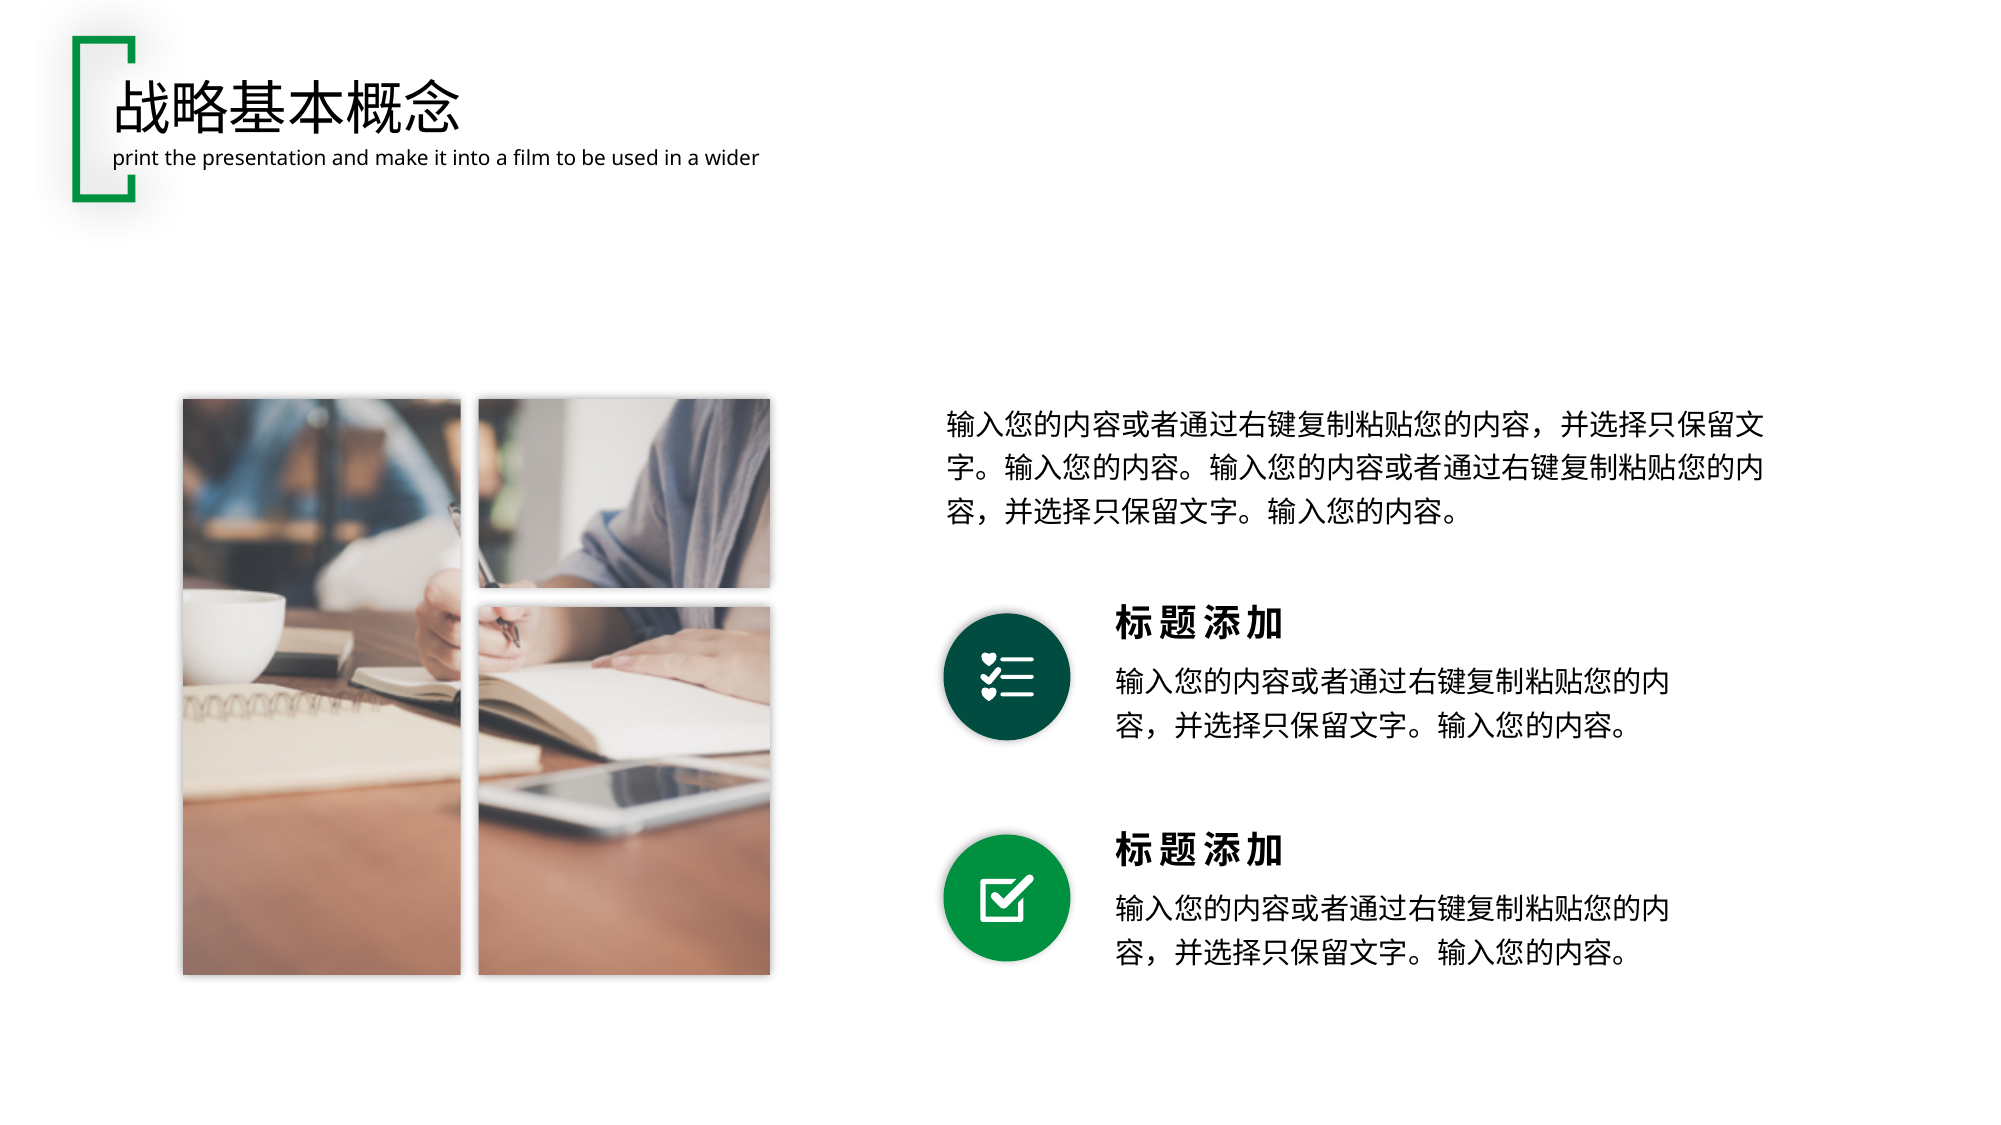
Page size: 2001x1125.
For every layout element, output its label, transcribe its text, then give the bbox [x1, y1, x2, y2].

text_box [943, 613, 1071, 741]
text_box [478, 398, 771, 589]
text_box [478, 606, 771, 976]
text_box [1100, 591, 1694, 748]
text_box 输入您的内容或者通过右键复制粘贴您的内容，并选择只保留文字。输入您的内容。输入您的内容或者通过右键复制粘贴您的内容，并选择只保留文字。输入您的内容。 [931, 389, 1798, 536]
text_box [182, 398, 462, 976]
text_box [943, 834, 1071, 962]
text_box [1100, 818, 1694, 975]
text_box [72, 35, 862, 203]
